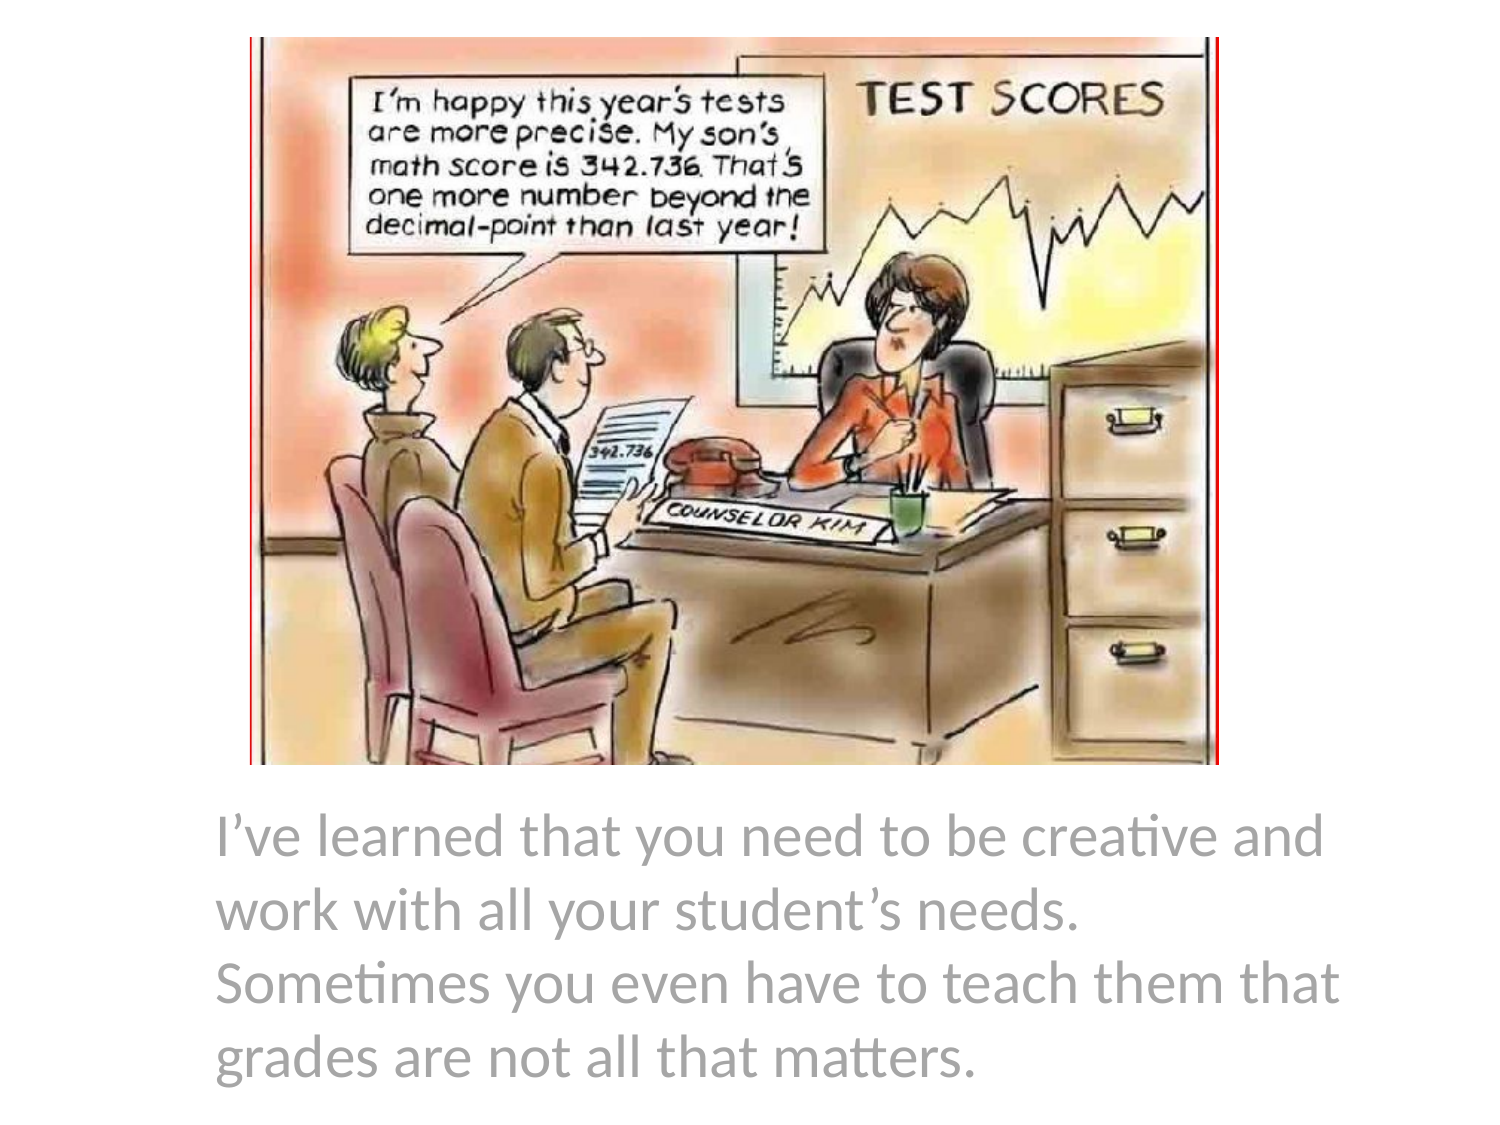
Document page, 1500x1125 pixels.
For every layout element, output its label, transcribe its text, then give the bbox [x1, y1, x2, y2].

picture [249, 37, 1220, 765]
list I’ve learned that you need to be creative and work with all your student’s needs. Sometimes you even have to teach them that grades are not all that matters. [200, 787, 1363, 1100]
